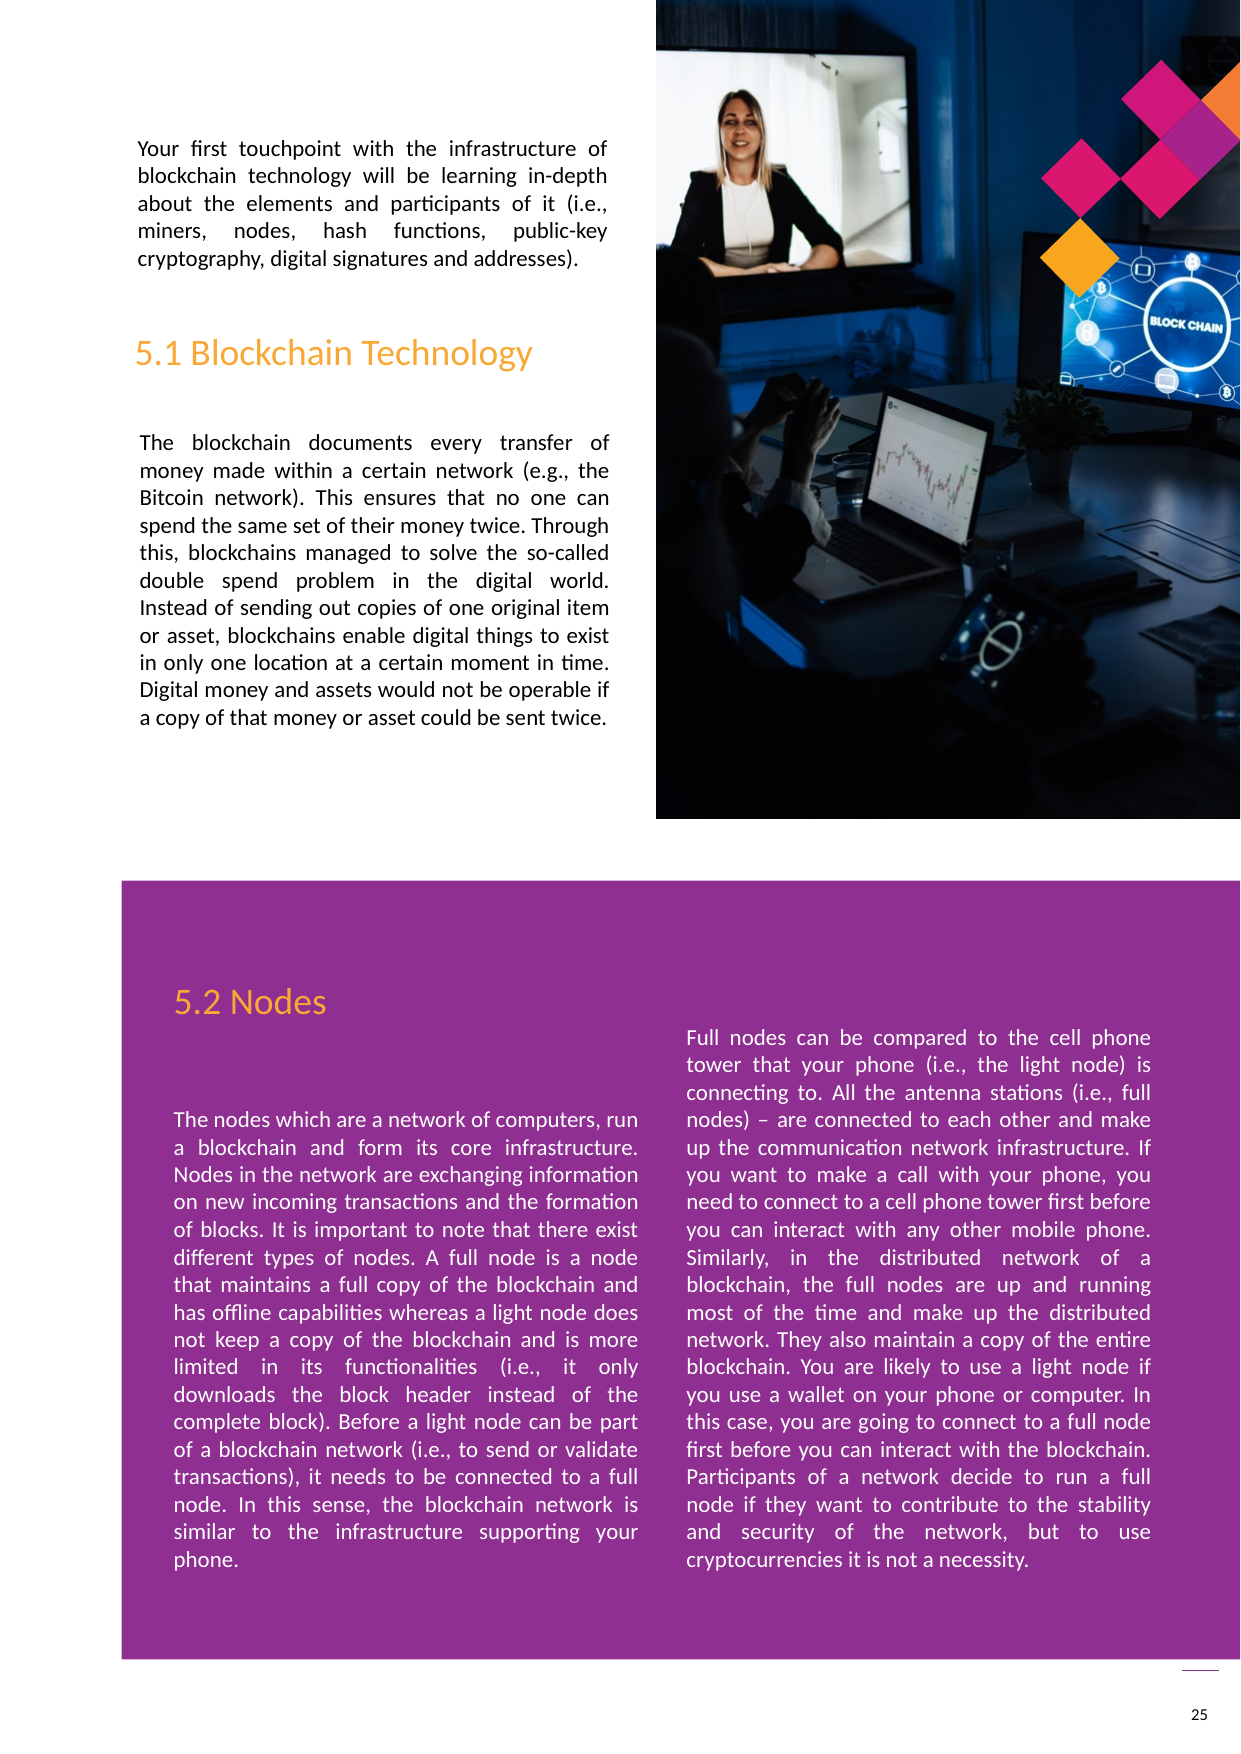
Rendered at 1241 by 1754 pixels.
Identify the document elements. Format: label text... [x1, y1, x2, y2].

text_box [1041, 71, 1241, 287]
text_box 5.1 Blockchain Technology [119, 320, 620, 388]
text_box 5.2 Nodes [158, 969, 621, 1045]
text_box [121, 880, 1241, 1660]
text_box The blockchain documents every transfer of money made within a certain network (e.g., the Bitcoin network). This ensures that no one can spend the same set of their money twice. Through this, blockchains managed to solve the so-called double spend problem in the digital world. Instead of sending out copies of one original item or asset, blockchains enable digital things to exist in only one location at a certain moment in time. Digital money and assets would not be operable if a copy of that money or asset could be sent twice. [124, 420, 626, 716]
text_box Your first touchpoint with the infrastructure of blockchain technology will be learning in-depth about the elements and participants of it (i.e., miners, nodes, hash functions, public-key cryptography, digital signatures and addresses). [123, 126, 624, 276]
text_box The nodes which are a network of computers, run a blockchain and form its core infrastructure. Nodes in the network are exchanging information on new incoming transactions and the formation of blocks. It is important to note that there exist different types of nodes. A full node is a node that maintains a full copy of the blockchain and has offline capabilities whereas a light node does not keep a copy of the blockchain and is more limited in its functionalities (i.e., it only downloads the block header instead of the complete block). Before a light node can be part of a blockchain network (i.e., to send or validate transactions), it needs to be connected to a full node. In this sense, the blockchain network is similar to the infrastructure supporting your phone. Full nodes can be compared to the cell phone tower that your phone (i.e., the light node) is connecting to. All the antenna stations (i.e., full nodes) ­– are connected to each other and make up the communication network infrastructure. If you want to make a call with your phone, you need to connect to a cell phone tower first before you can interact with any other mobile phone. Similarly, in the distributed network of a blockchain, the full nodes are up and running most of the time and make up the distributed network. They also maintain a copy of the entire blockchain. You are likely to use a light node if you use a wallet on your phone or computer. In this case, you are going to connect to a full node first before you can interact with the blockchain. Participants of a network decide to run a full node if they want to contribute to the stability and security of the network, but to use cryptocurrencies it is not a necessity. [158, 932, 1167, 1627]
picture [656, 0, 1241, 819]
slide_number 25 [1170, 1692, 1229, 1736]
